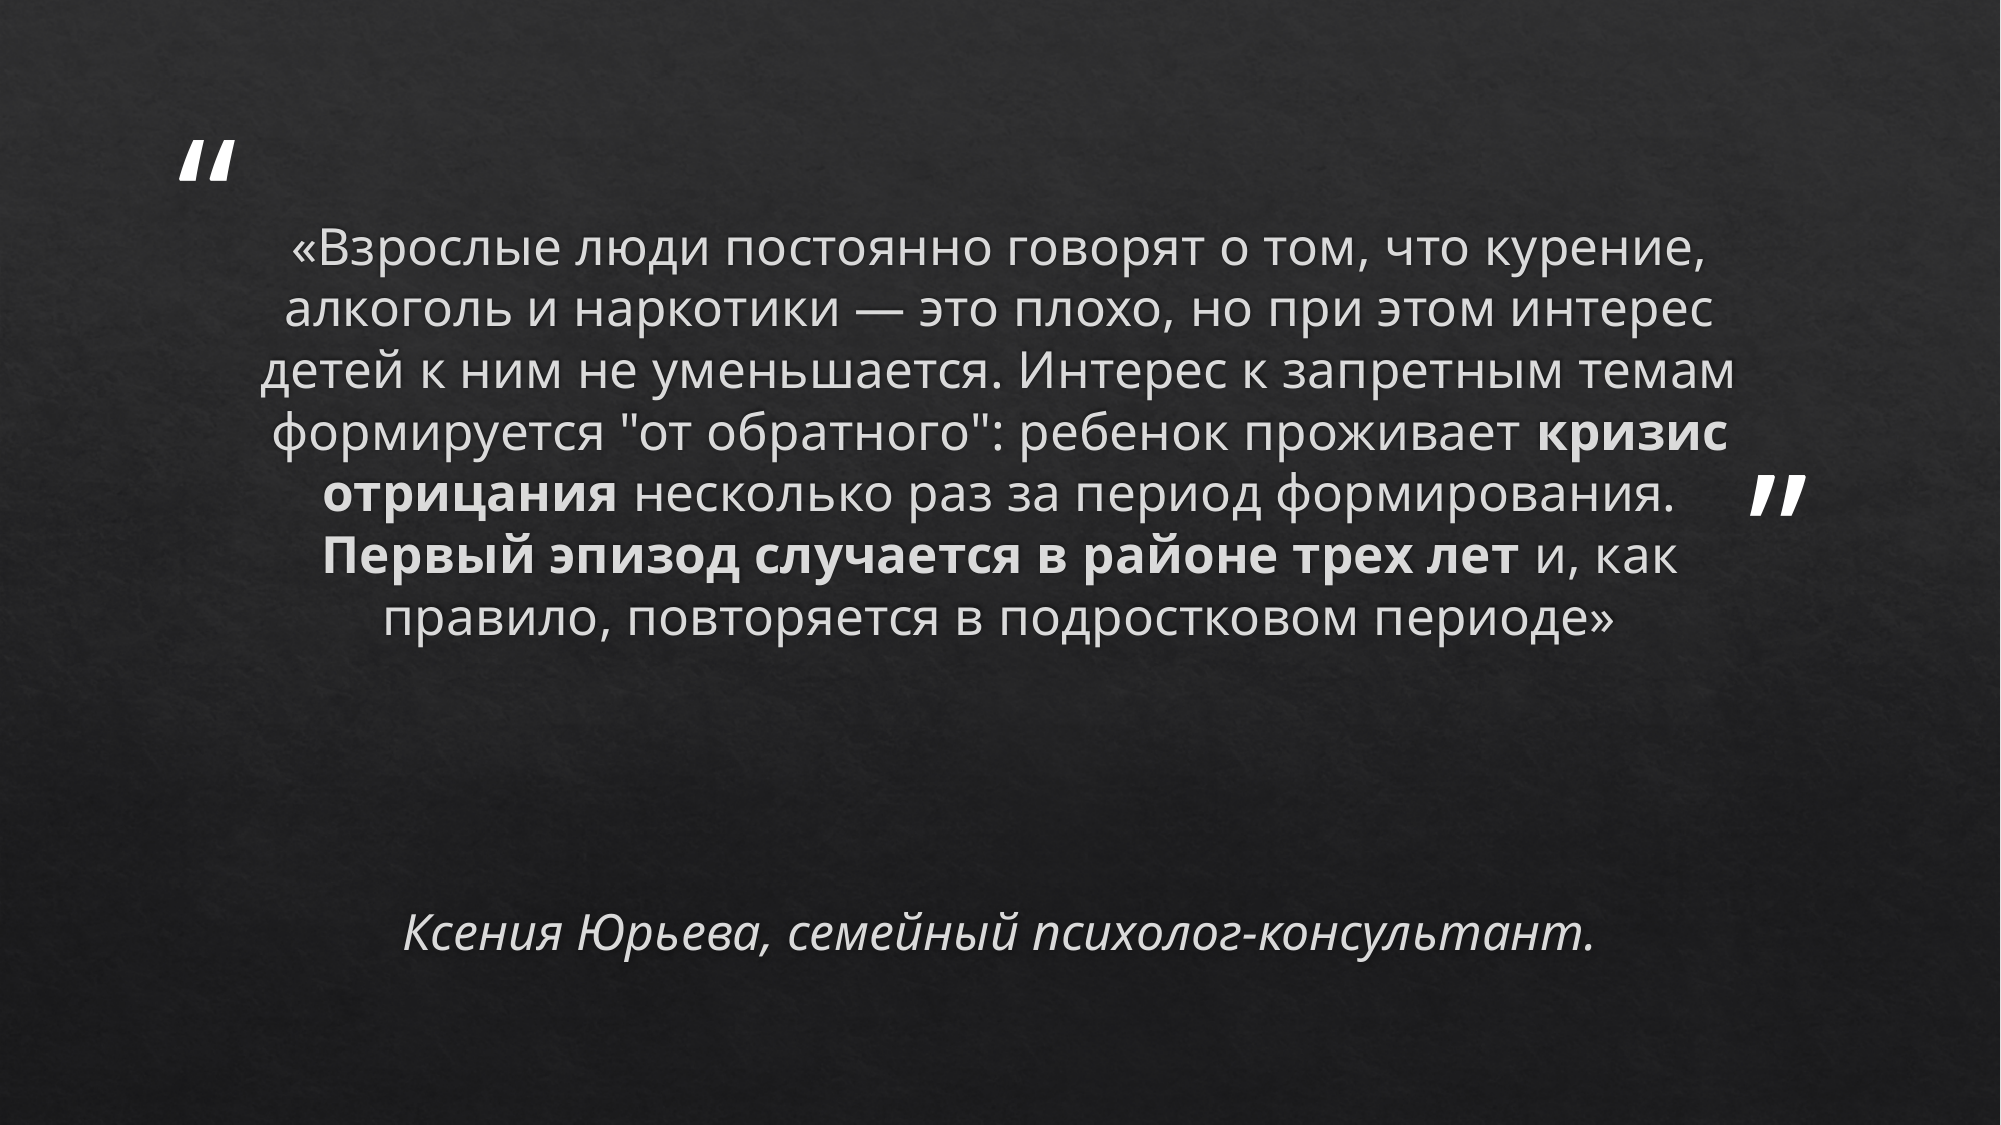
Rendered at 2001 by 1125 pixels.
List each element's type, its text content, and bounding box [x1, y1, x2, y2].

list Ксения Юрьева, семейный психолог-консультант. [151, 808, 1850, 1053]
title «Взрослые люди постоянно говорят о том, что курение, алкоголь и наркотики — это плохо, но при этом интерес детей к ним не уменьшается. Интерес к запретным темам формируется "от обратного": ребенок проживает кризис отрицания несколько раз за период формирования. Первый эпизод случается в районе трех лет и, как правило, повторяется в подростковом периоде» [237, 184, 1764, 676]
